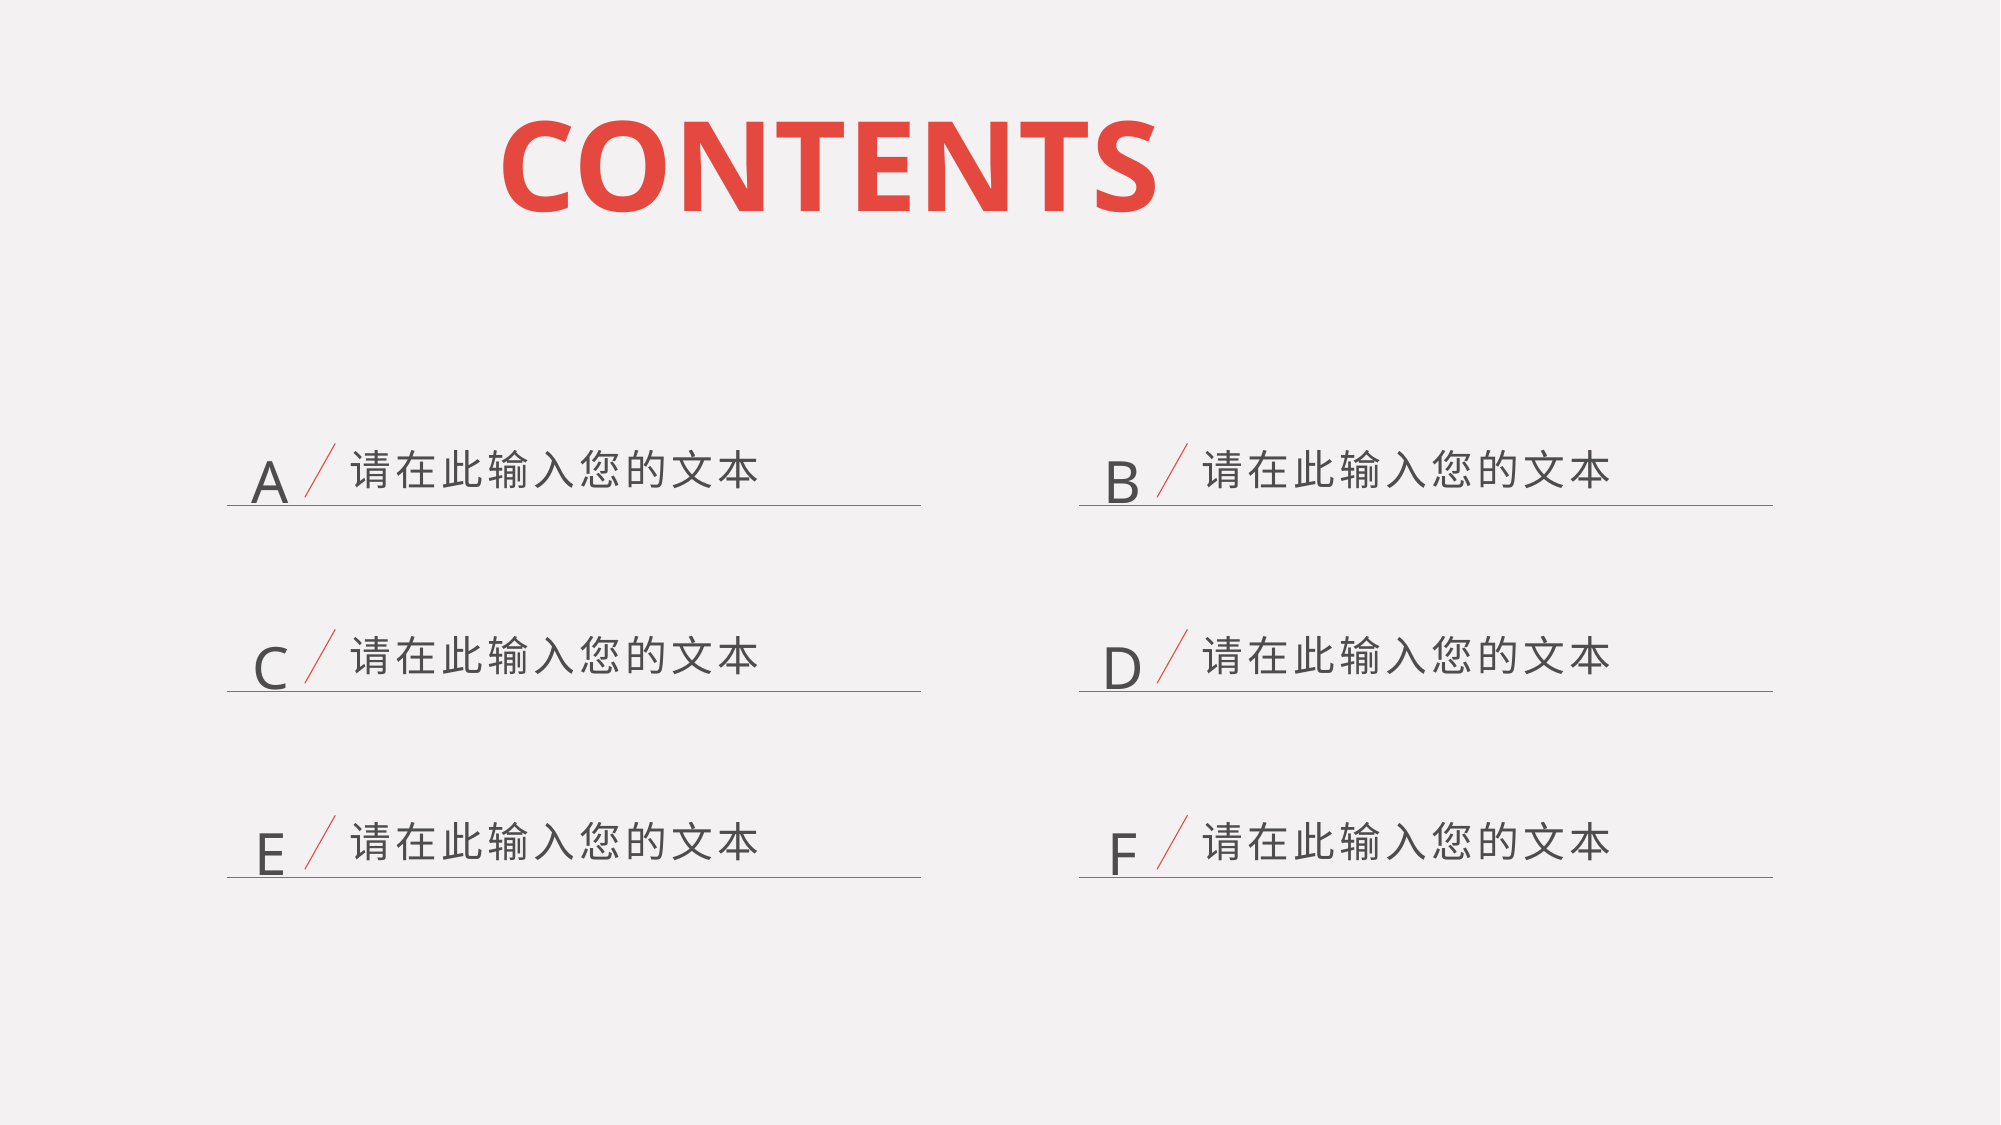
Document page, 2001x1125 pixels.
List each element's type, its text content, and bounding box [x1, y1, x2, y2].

text_box A [226, 506, 315, 516]
text_box 请在此输入您的文本 [337, 804, 922, 878]
text_box 请在此输入您的文本 [337, 432, 922, 506]
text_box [1157, 815, 1188, 870]
text_box 请在此输入您的文本 [337, 618, 922, 692]
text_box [304, 815, 336, 870]
text_box 请在此输入您的文本 [1189, 804, 1774, 877]
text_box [1157, 629, 1188, 684]
text_box D [1078, 612, 1167, 691]
text_box C [226, 612, 315, 691]
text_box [1157, 443, 1188, 498]
text_box A [226, 426, 315, 505]
text_box D [1078, 692, 1167, 702]
text_box B [1078, 426, 1167, 505]
text_box F [1078, 798, 1167, 877]
text_box E [226, 878, 315, 888]
text_box 请在此输入您的文本 [1189, 432, 1774, 505]
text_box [304, 629, 336, 684]
text_box C [226, 692, 315, 702]
text_box 请在此输入您的文本 [1189, 618, 1774, 691]
text_box F [1078, 878, 1167, 888]
text_box CONTENTS [481, 79, 1519, 245]
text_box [304, 443, 336, 498]
text_box E [226, 798, 315, 877]
text_box B [1078, 506, 1167, 516]
